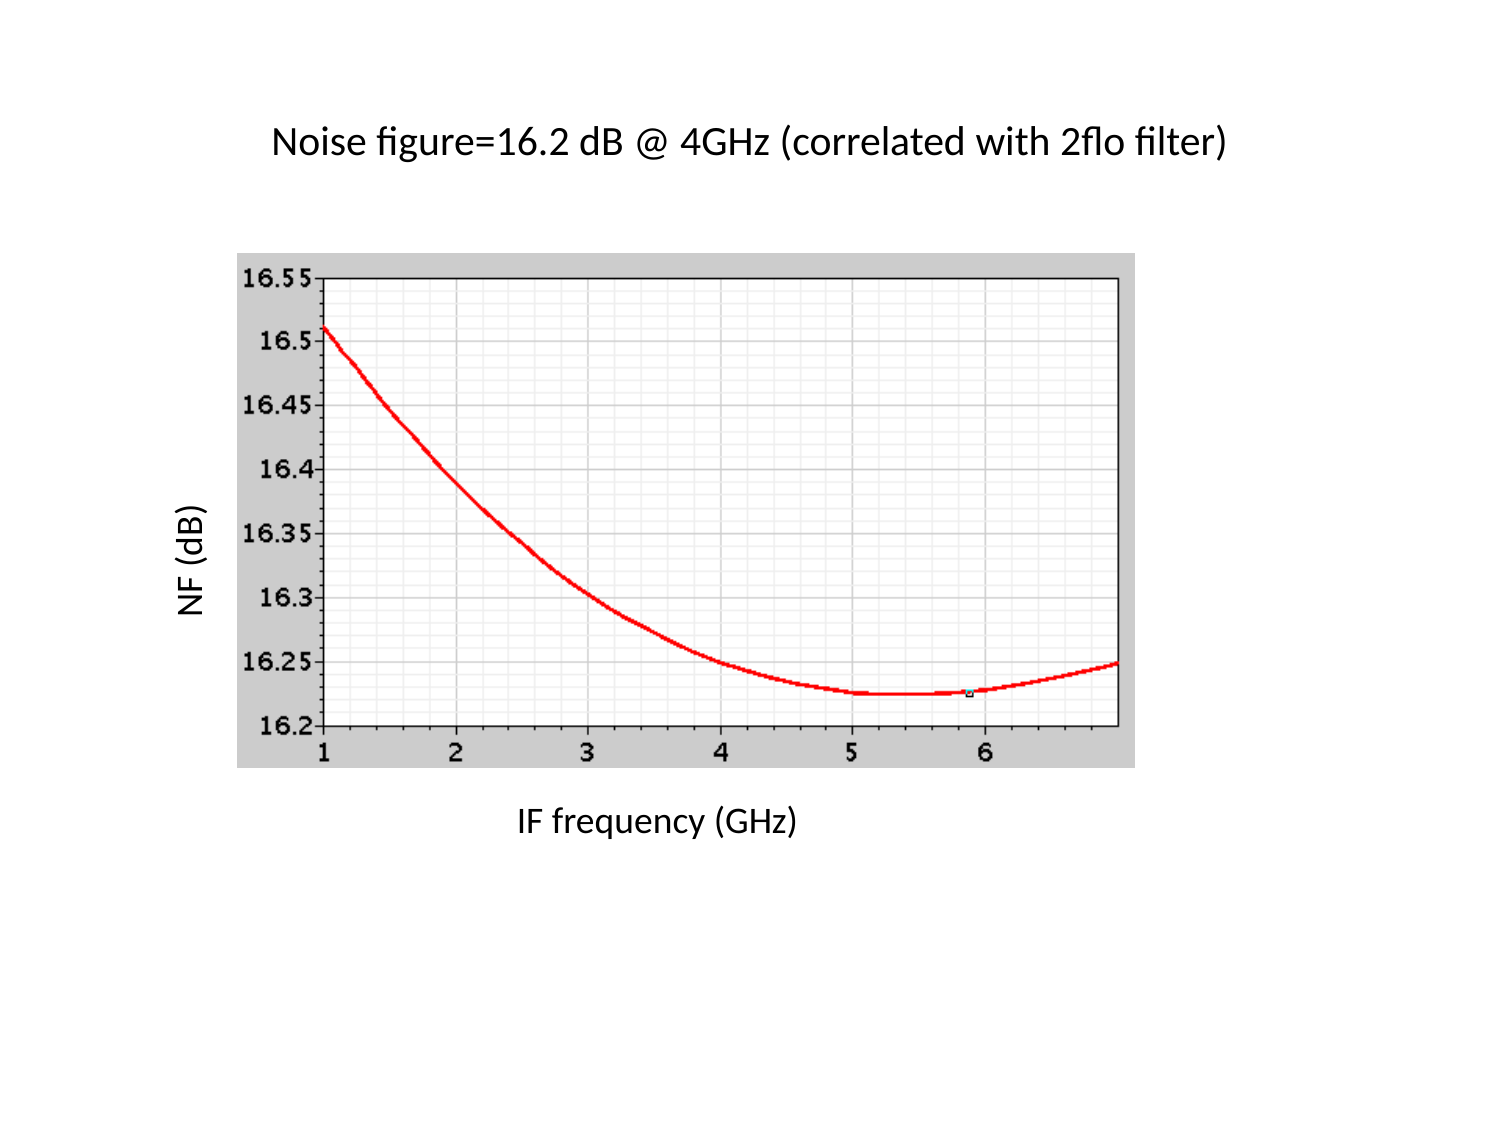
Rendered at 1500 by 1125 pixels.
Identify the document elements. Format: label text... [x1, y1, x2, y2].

title Noise figure=16.2 dB @ 4GHz (correlated with 2flo filter) [75, 45, 1425, 233]
text_box IF frequency (GHz) [502, 789, 814, 849]
text_box NF (dB) [157, 489, 217, 632]
picture [237, 253, 1135, 769]
